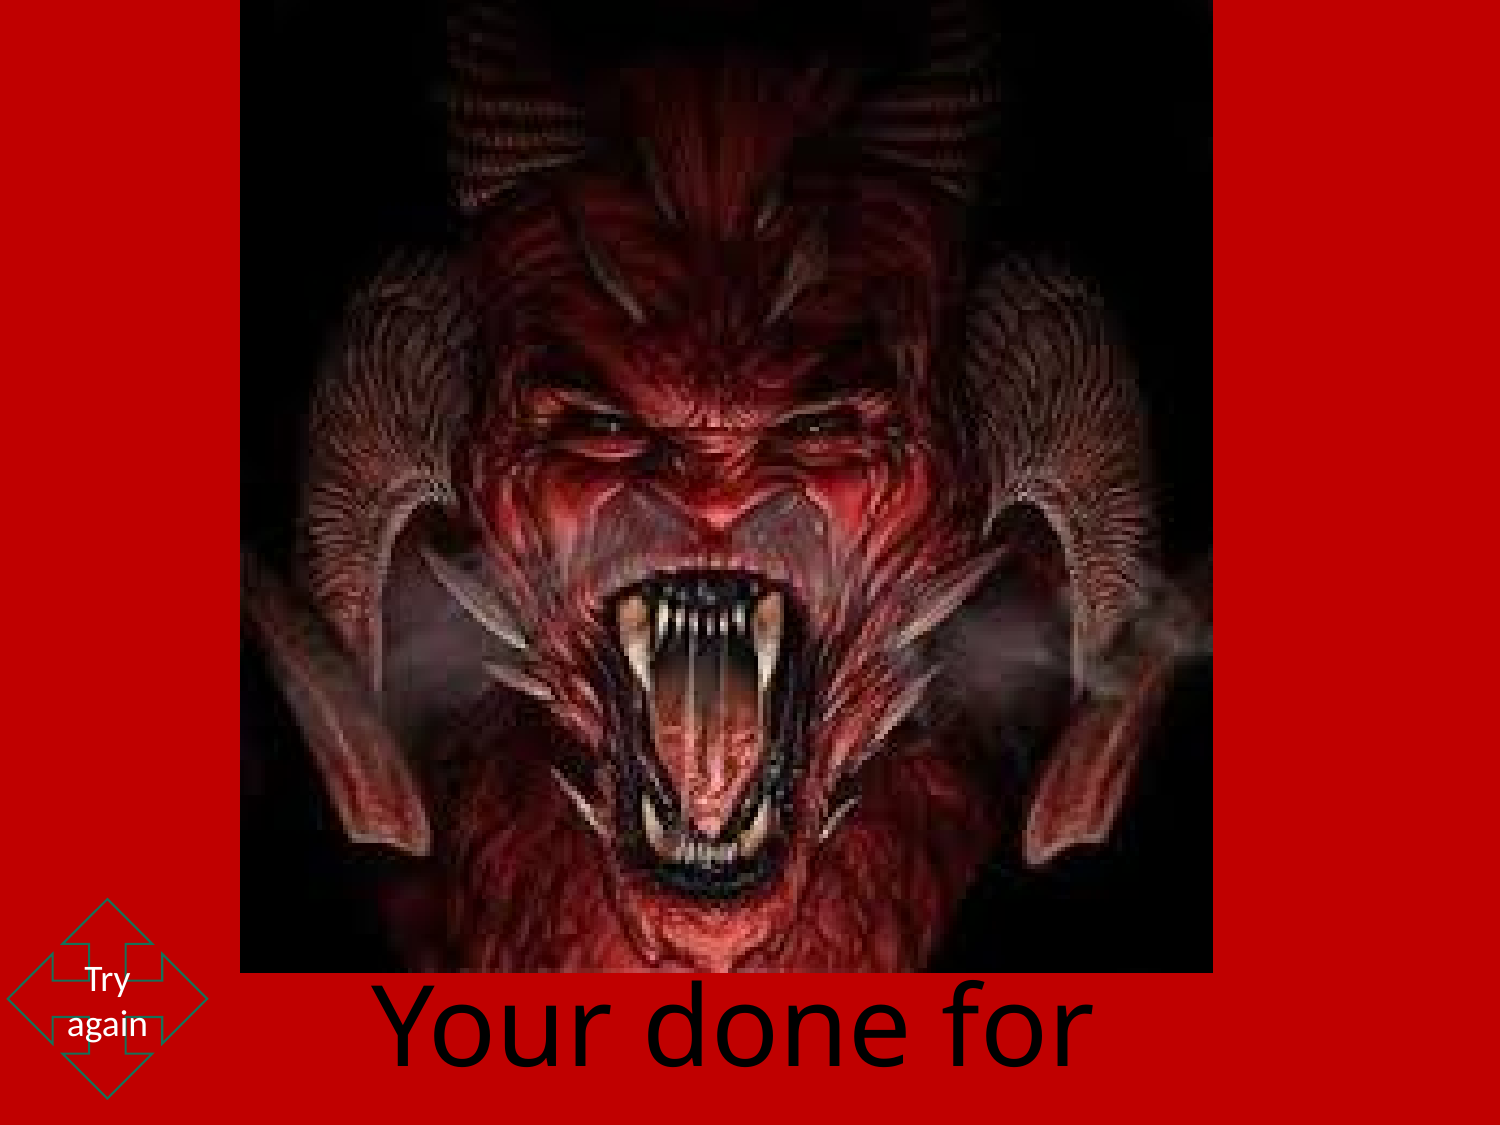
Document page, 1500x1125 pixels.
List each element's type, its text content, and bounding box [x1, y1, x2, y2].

text_box Try again [6, 897, 209, 1101]
text_box Your done for [356, 973, 1140, 1097]
picture [240, 0, 1213, 973]
